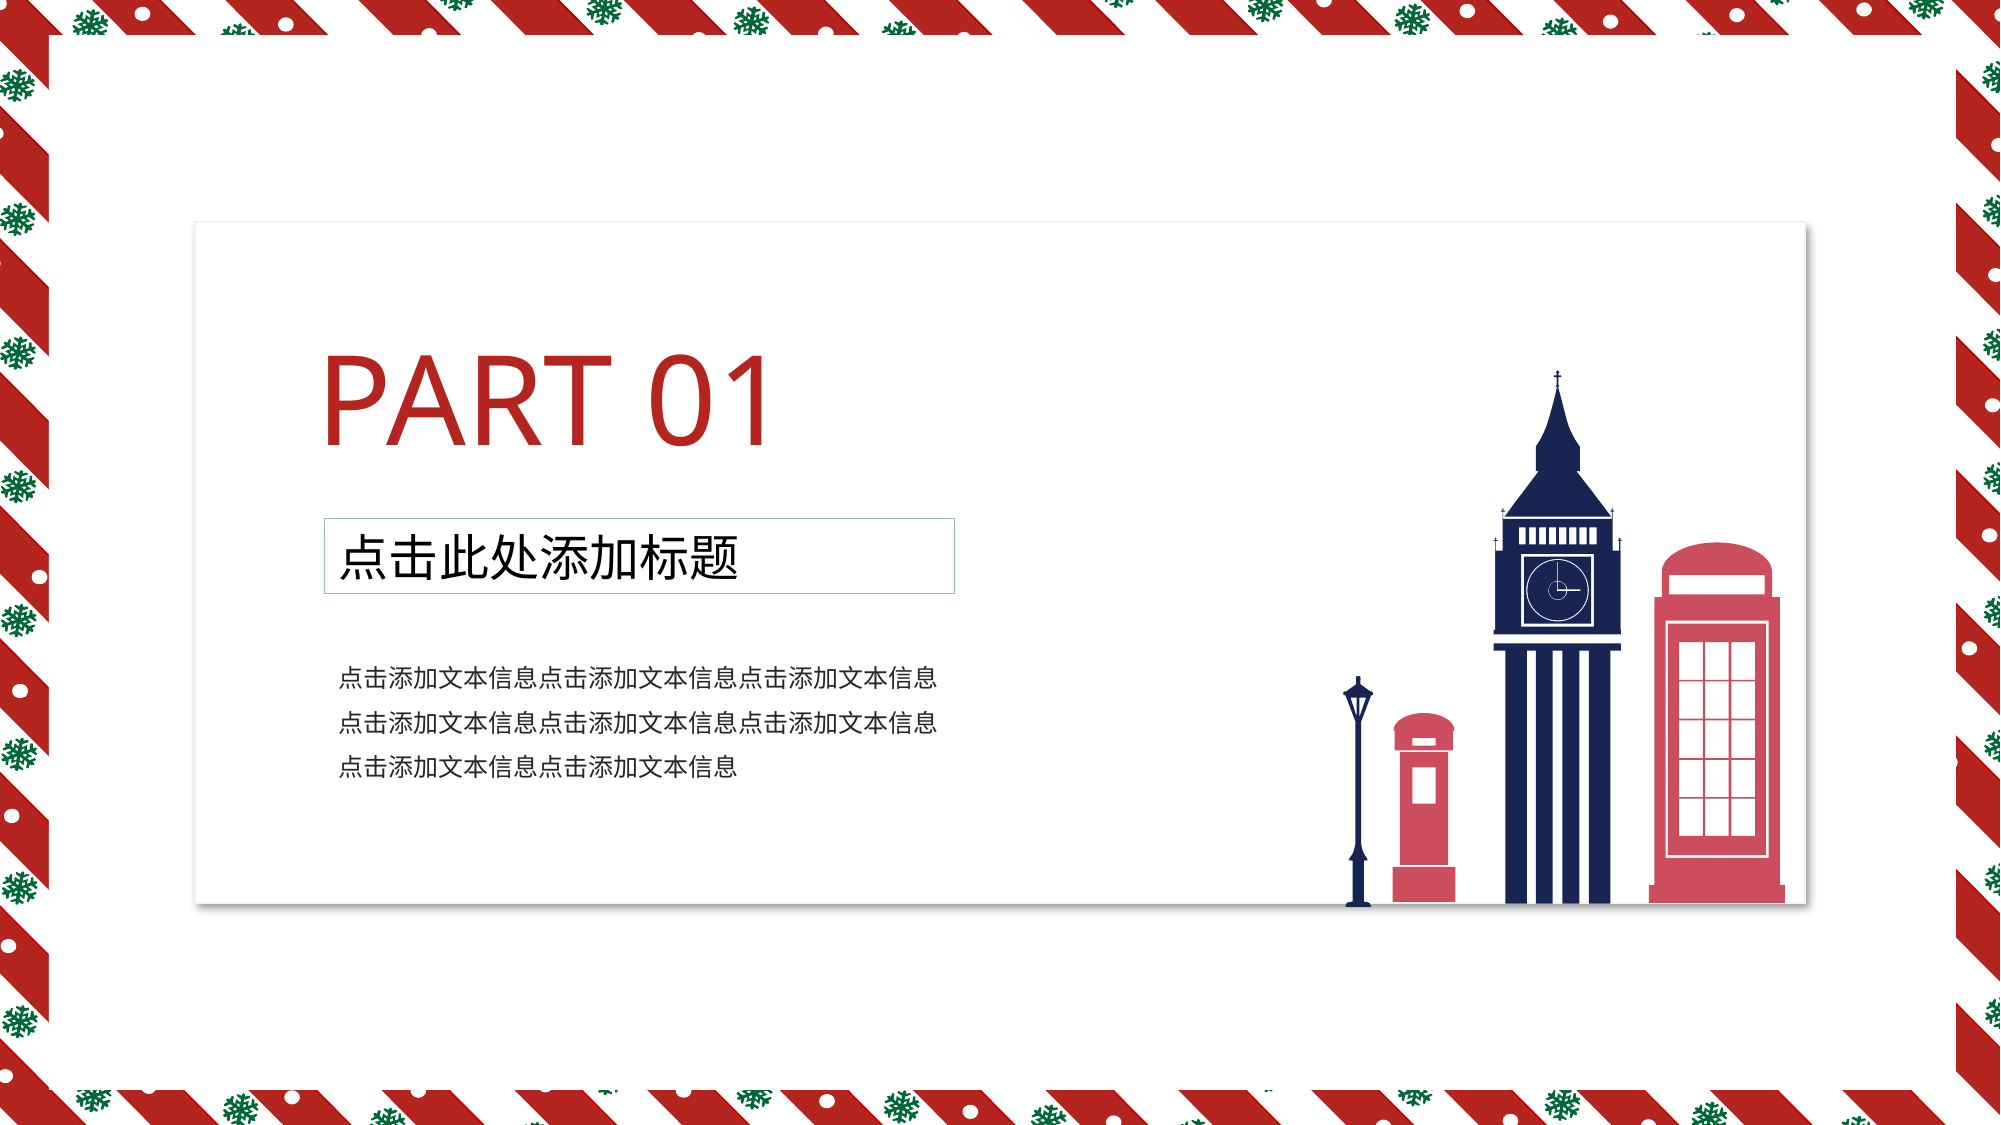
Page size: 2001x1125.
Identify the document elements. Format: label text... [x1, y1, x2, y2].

text_box 点击此处添加标题 [324, 518, 955, 594]
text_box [1343, 370, 1786, 907]
text_box PART 01 [301, 313, 821, 479]
text_box [194, 221, 1806, 904]
text_box 点击添加文本信息点击添加文本信息点击添加文本信息点击添加文本信息点击添加文本信息点击添加文本信息点击添加文本信息点击添加文本信息 [324, 639, 965, 790]
